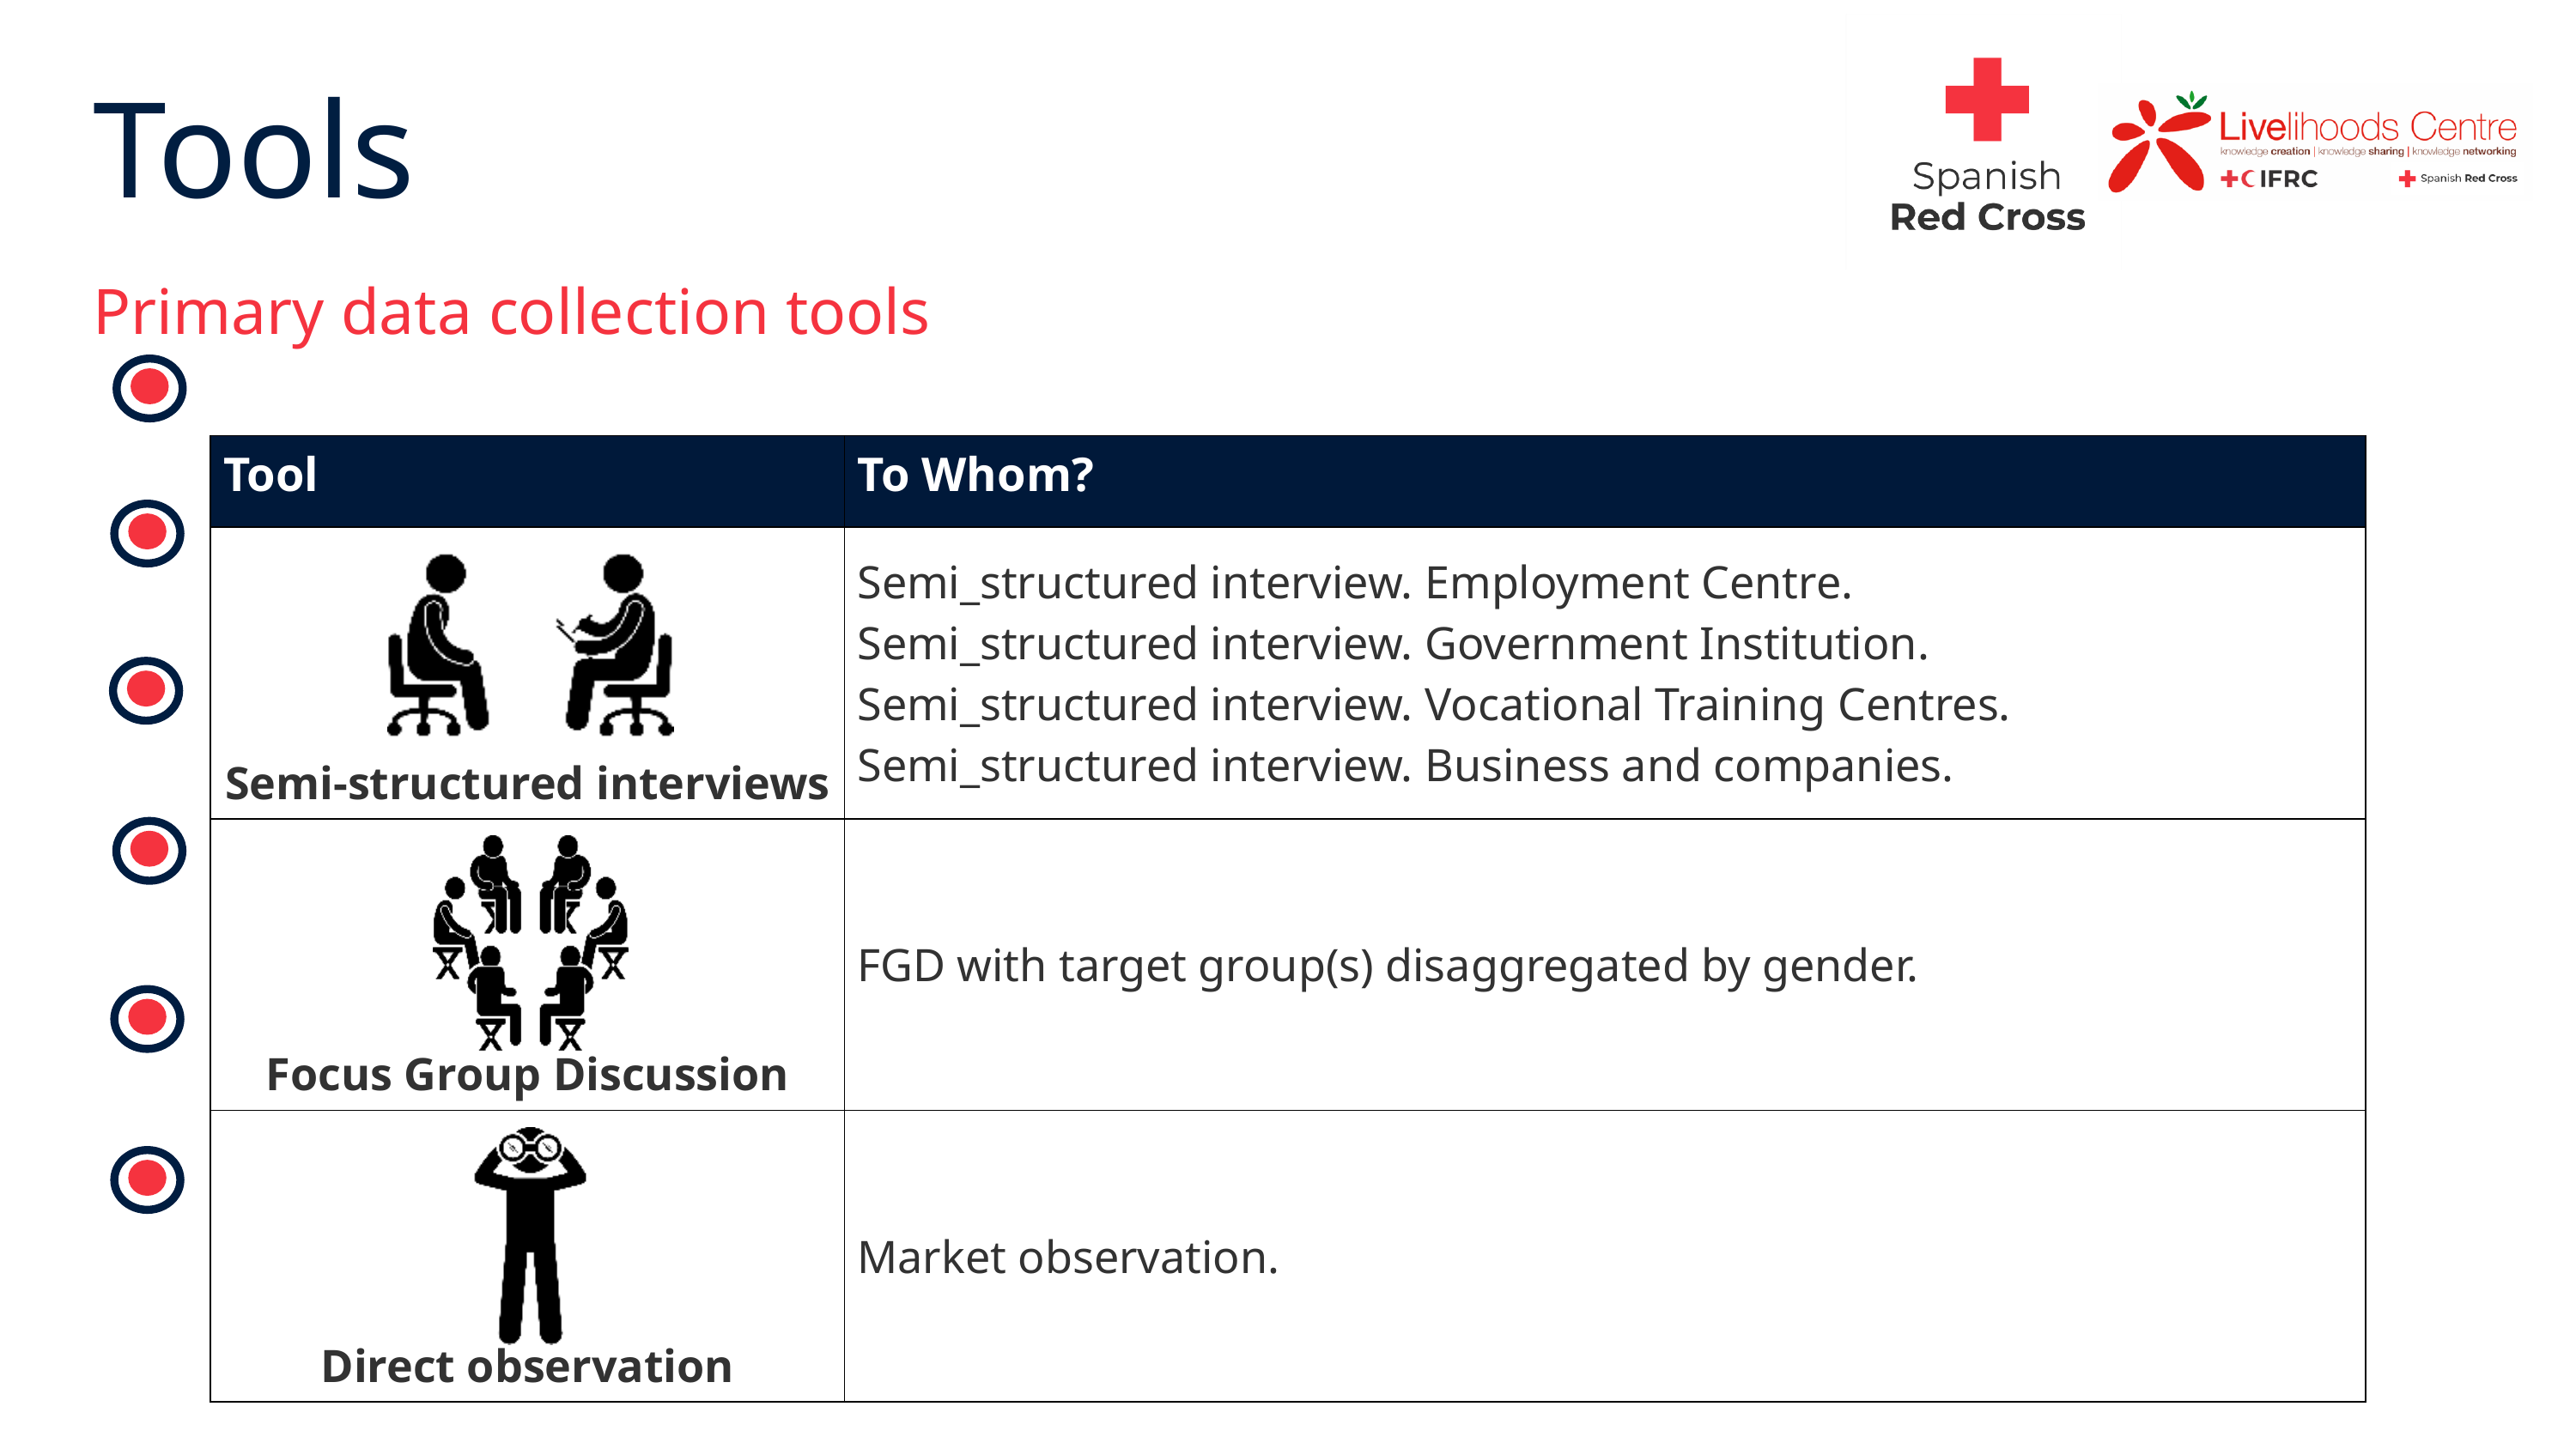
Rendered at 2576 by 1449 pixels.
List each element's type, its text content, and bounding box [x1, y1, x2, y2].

picture [387, 533, 674, 811]
table_cell Semi-structured interviews [211, 528, 844, 818]
picture [421, 1127, 640, 1345]
table_header To Whom? [845, 436, 2365, 526]
table_cell Market observation. [845, 1111, 2365, 1401]
table_cell FGD with target group(s) disaggregated by gender. [845, 820, 2365, 1110]
table_cell Direct observation [211, 1111, 844, 1401]
table_cell Focus Group Discussion [211, 820, 844, 1110]
list Primary data collection tools [86, 279, 2534, 355]
table_header Tool [211, 436, 844, 526]
list Tools [86, 89, 1549, 233]
picture [432, 835, 629, 1053]
table_cell Semi_structured interview. Employment Centre. Semi_structured interview. Government Institution. Semi_structured interview. Vocational Training Centres. Semi_structured interview. Business and companies. [845, 528, 2365, 818]
picture [1844, 3, 2534, 281]
